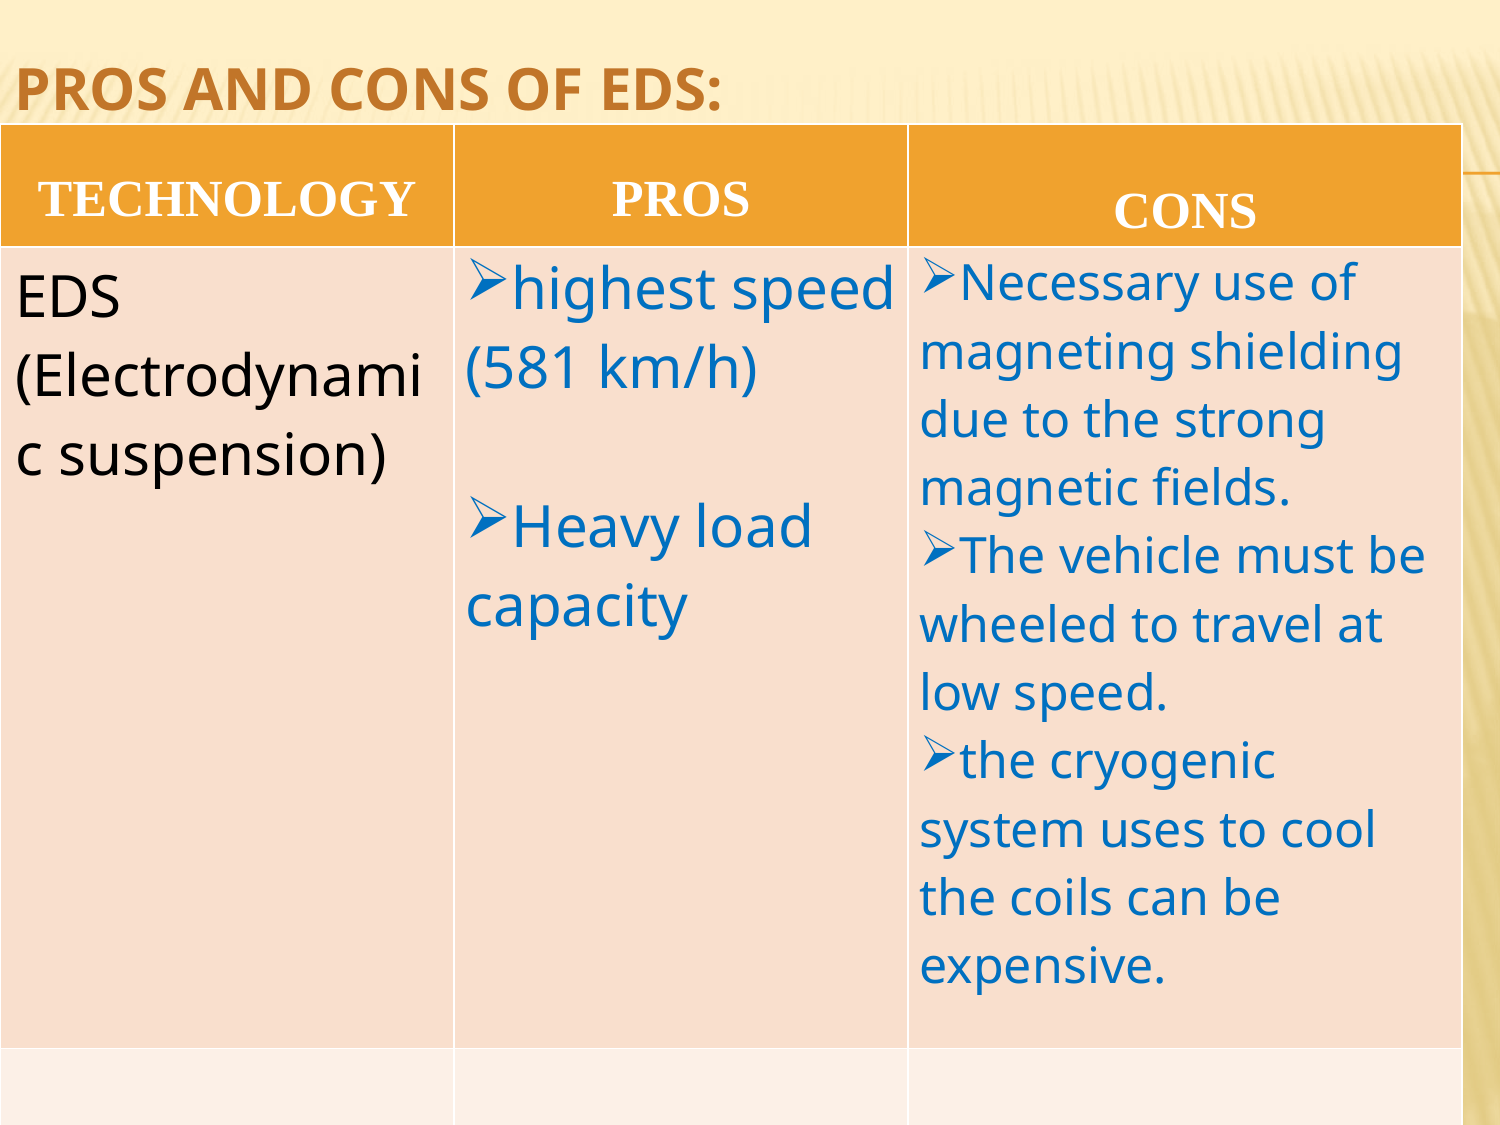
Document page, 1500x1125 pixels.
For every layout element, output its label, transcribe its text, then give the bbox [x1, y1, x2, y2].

table_cell Necessary use of magneting shielding due to the strong magnetic fields. The vehicle must be wheeled to travel at low speed. the cryogenic system uses to cool the coils can be expensive. [909, 248, 1461, 1048]
text_box PROS AND CONS OF EDS: [0, 0, 1113, 130]
table_header Pros [455, 130, 907, 246]
table_cell EDS (Electrodynamic suspension) [1, 248, 453, 1048]
table_header Cons [909, 125, 1461, 246]
table_cell highest speed (581 km/h) Heavy load capacity [455, 248, 907, 1048]
table_cell [1, 1049, 453, 1125]
table_cell [909, 1049, 1461, 1125]
table_header Technology [1, 130, 453, 246]
table_cell [455, 1049, 907, 1125]
